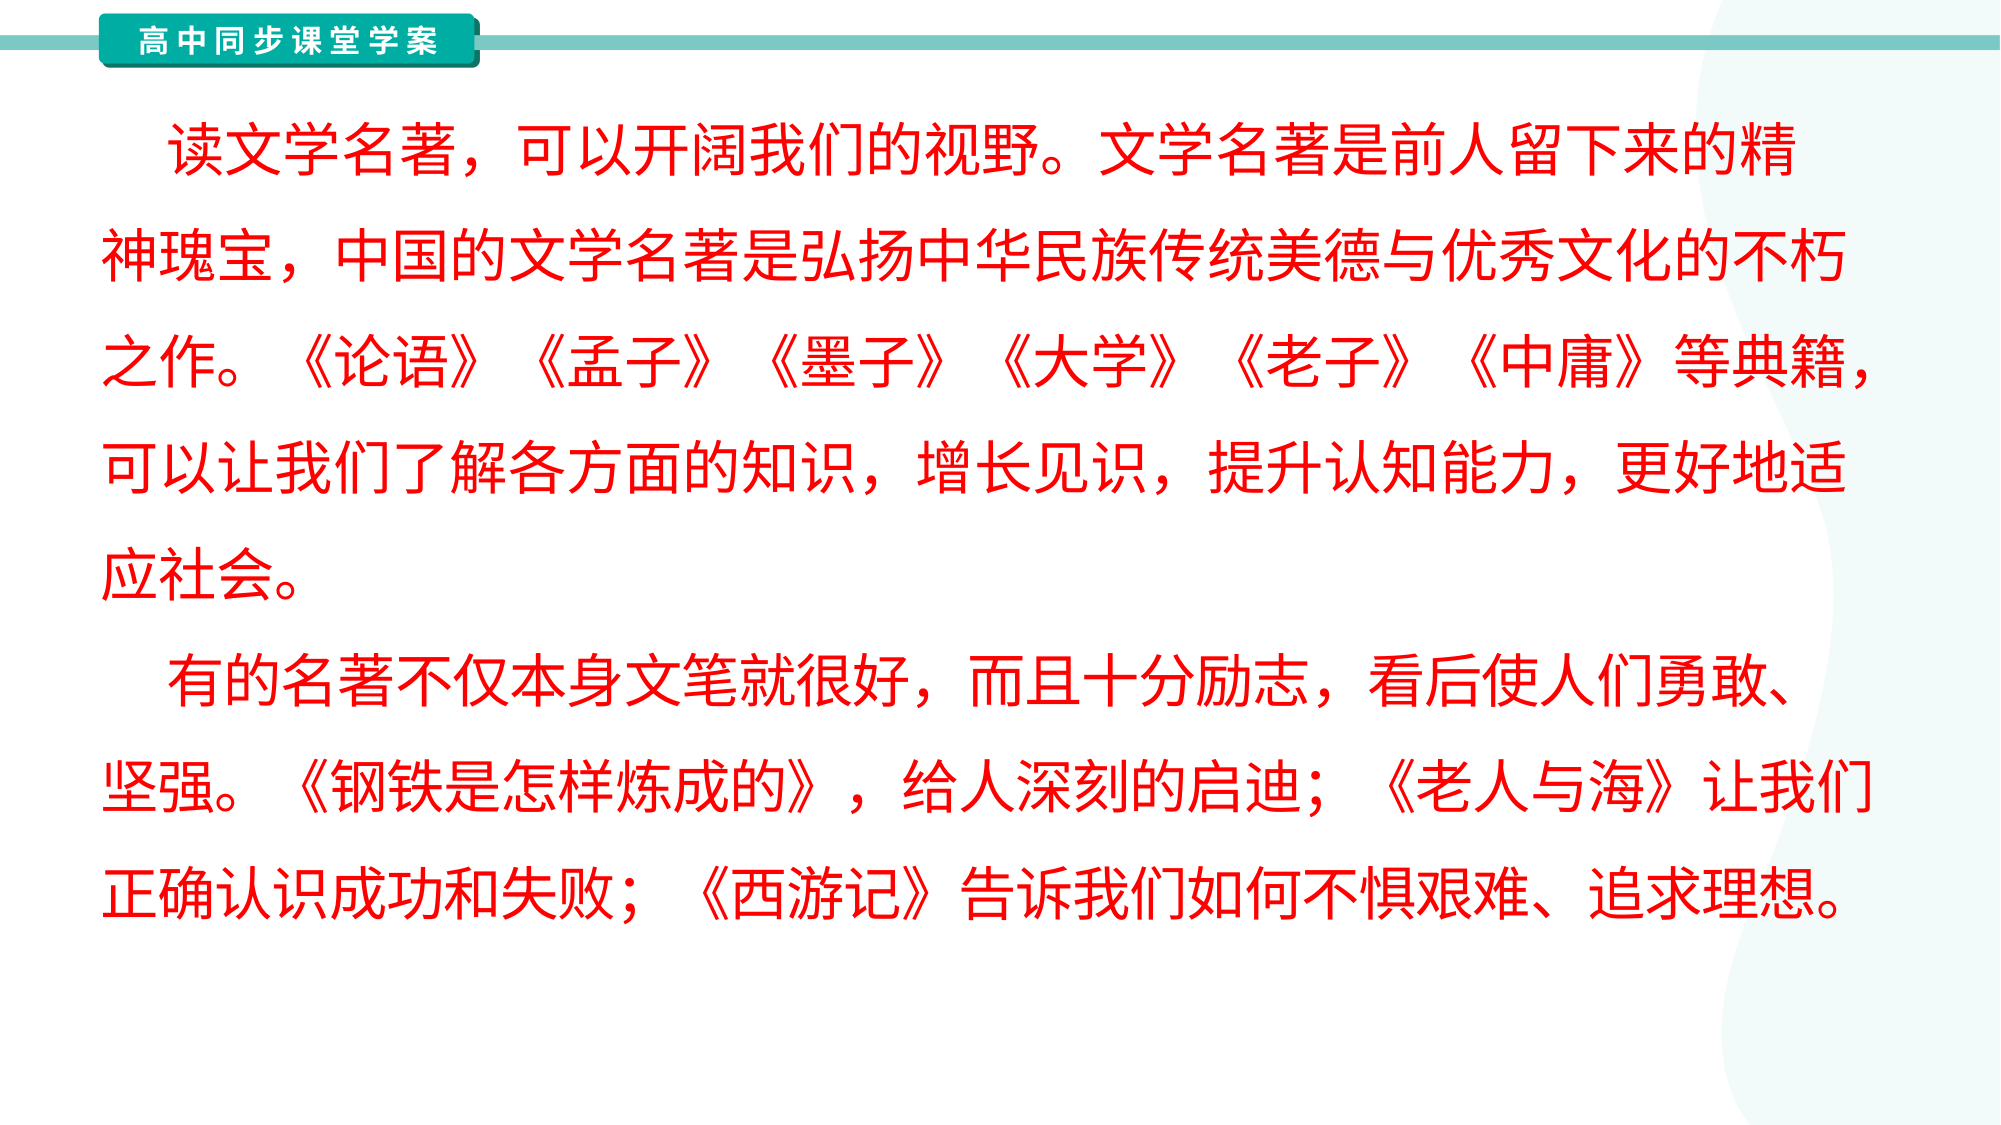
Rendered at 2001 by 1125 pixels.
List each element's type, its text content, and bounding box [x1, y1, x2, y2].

picture [0, 0, 2000, 1125]
text_box 读文学名著，可以开阔我们的视野。文学名著是前人留下来的精 神瑰宝，中国的文学名著是弘扬中华民族传统美德与优秀文化的不朽 之作。《论语》《孟子》《墨子》《大学》《老子》《中庸》等典籍， 可以让我们了解各方面的知识，增长见识，提升认知能力，更好地适 应社会。 有的名著不仅本身文笔就很好，而且十分励志，看后使人们勇敢、 坚强。《钢铁是怎样炼成的》，给人深刻的启迪；《老人与海》让我们 正确认识成功和失败；《西游记》告诉我们如何不惧艰难、追求理想。 [100, 76, 1899, 927]
